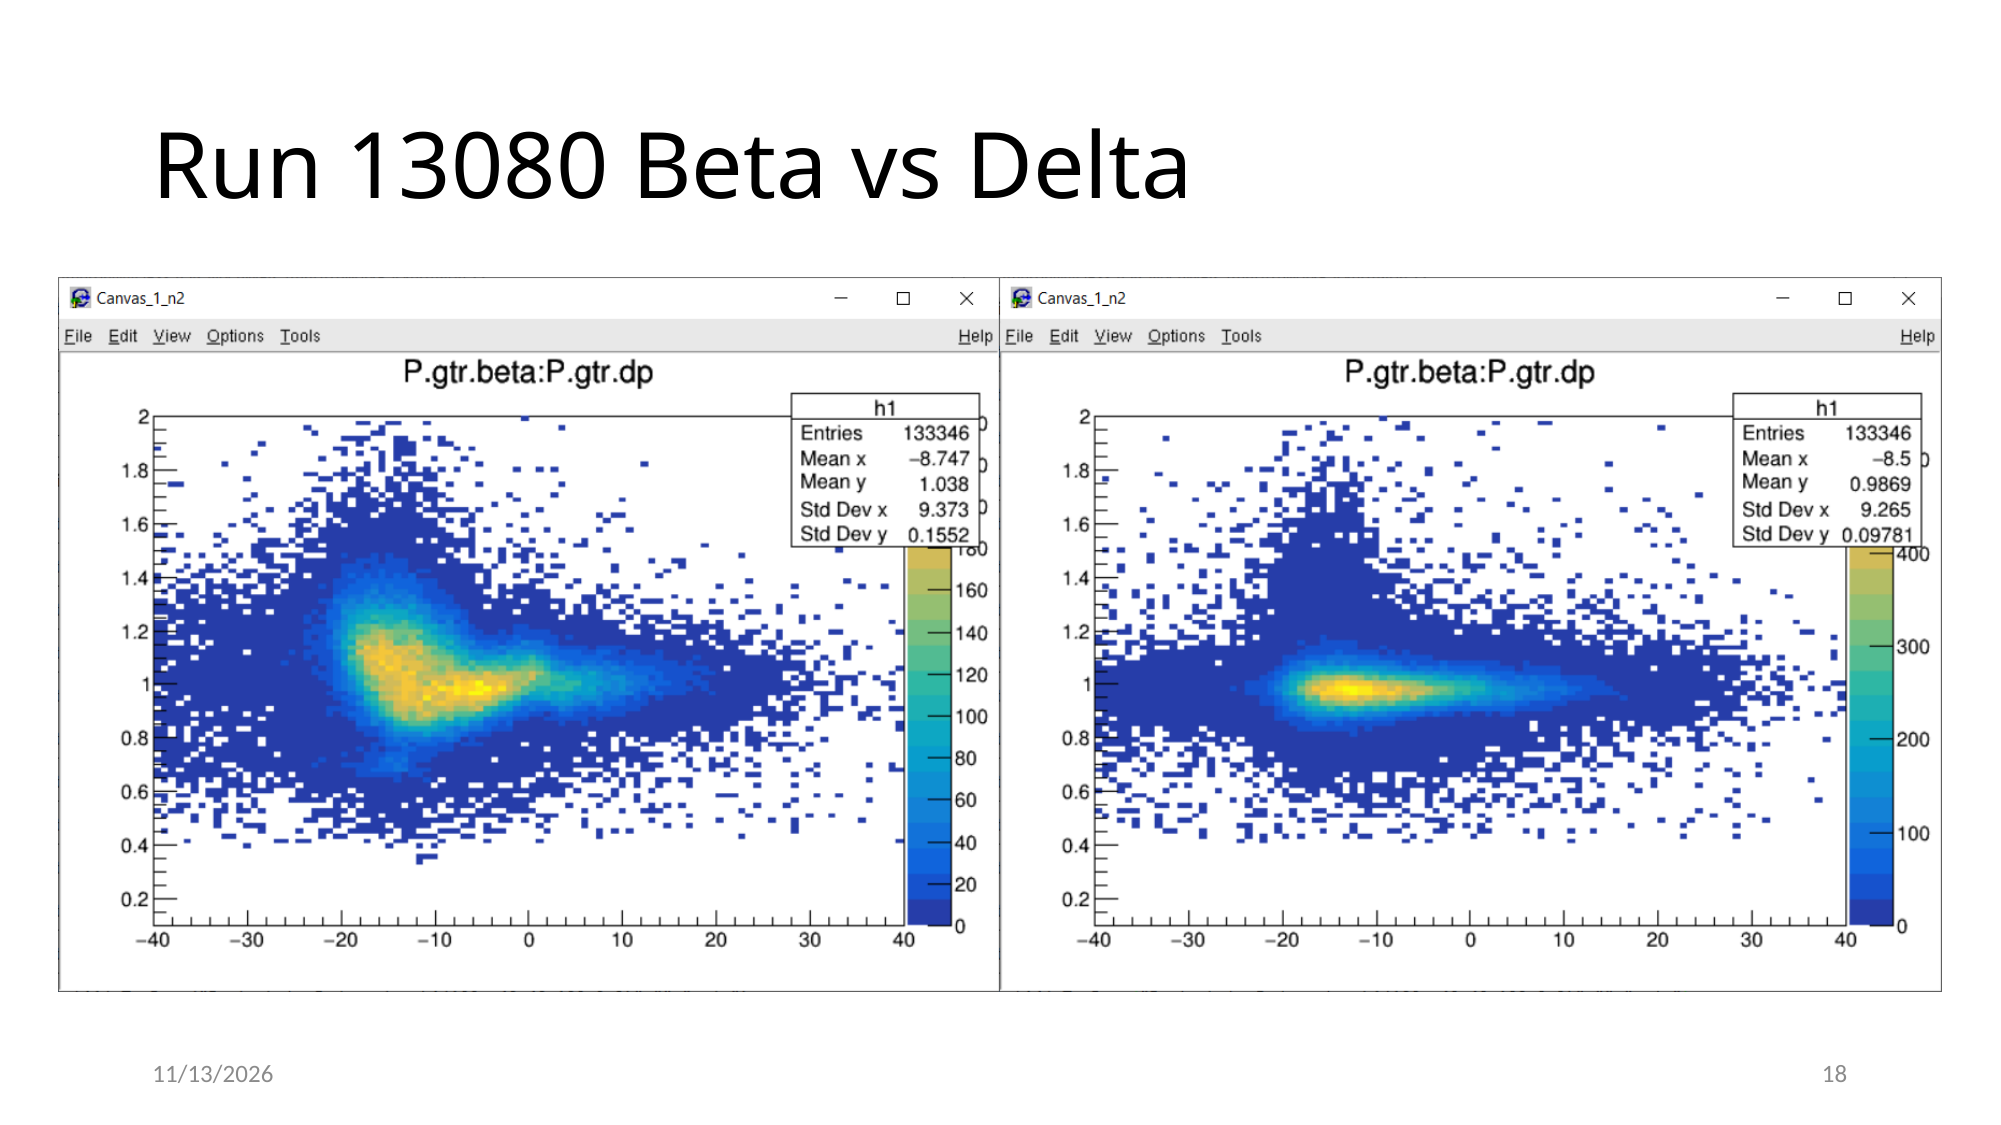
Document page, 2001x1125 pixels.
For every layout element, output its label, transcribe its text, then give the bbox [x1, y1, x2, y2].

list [58, 277, 999, 992]
title Run 13080 Beta vs Delta [137, 59, 1863, 277]
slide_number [137, 1042, 588, 1103]
slide_number 18 [1412, 1042, 1863, 1103]
picture [999, 277, 1942, 992]
